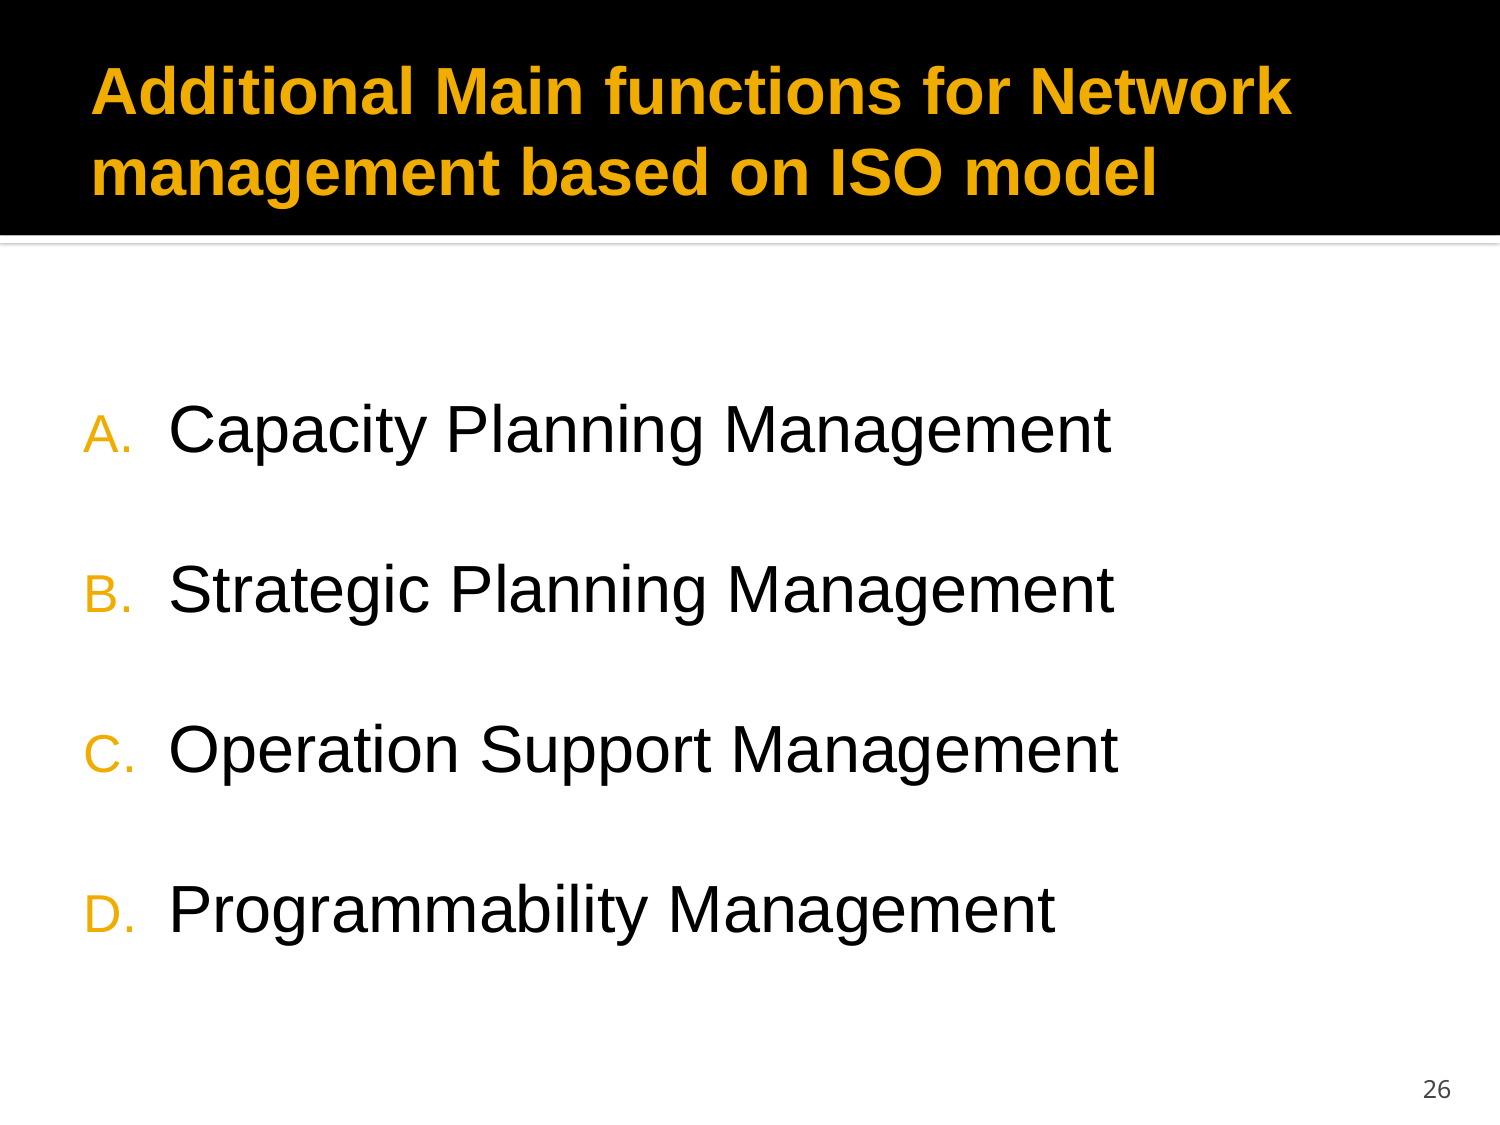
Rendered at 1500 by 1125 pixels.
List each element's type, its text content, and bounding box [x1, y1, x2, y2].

list Capacity Planning Management Strategic Planning Management Operation Support Management Programmability Management [75, 291, 1425, 1050]
slide_number 26 [1345, 1062, 1467, 1108]
title Additional Main functions for Network management based on ISO model [75, 25, 1425, 231]
